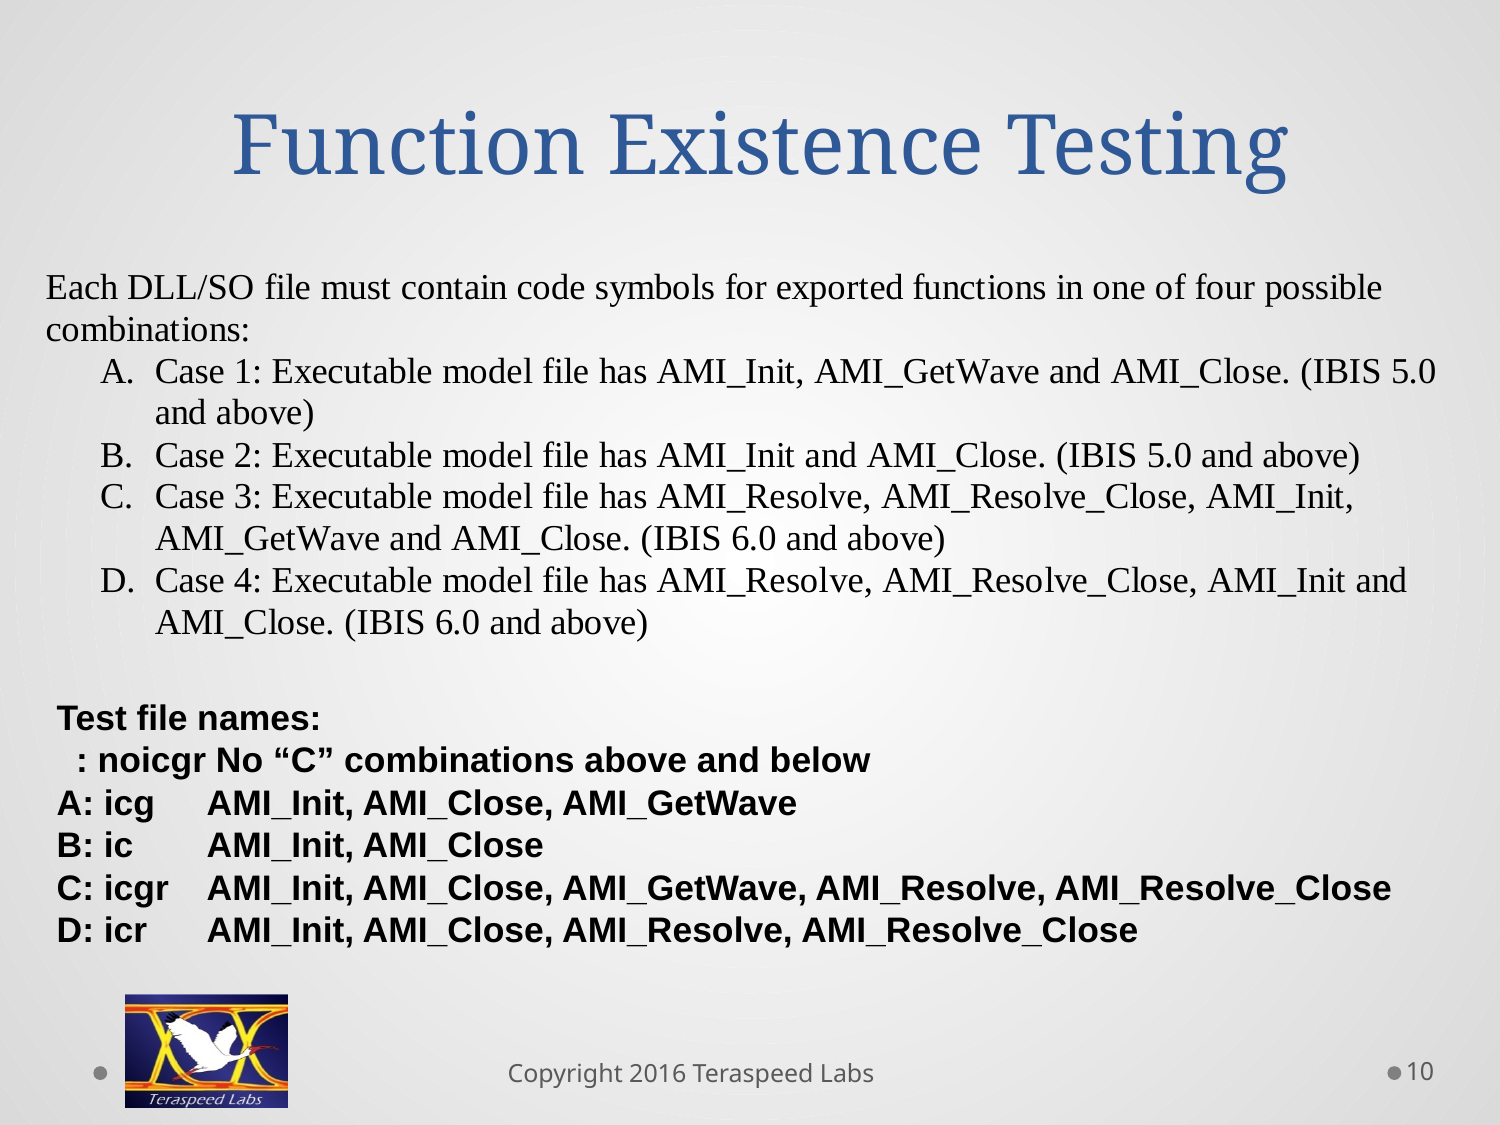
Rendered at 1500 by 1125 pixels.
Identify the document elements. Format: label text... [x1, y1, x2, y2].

picture [125, 994, 288, 1108]
text_box Test file names: : noicgr No “C” combinations above and below A: icg AMI_Init, AMI_Close, AMI_GetWave B: ic AMI_Init, AMI_Close C: icgr AMI_Init, AMI_Close, AMI_GetWave, AMI_Resolve, AMI_Resolve_Close D: icr AMI_Init, AMI_Close, AMI_Resolve, AMI_Resolve_Close [41, 687, 1438, 958]
slide_number 10 [1401, 1042, 1494, 1103]
picture [45, 230, 1468, 656]
title Function Existence Testing [75, 0, 1425, 228]
footer Copyright 2016 Teraspeed Labs [500, 1044, 968, 1105]
